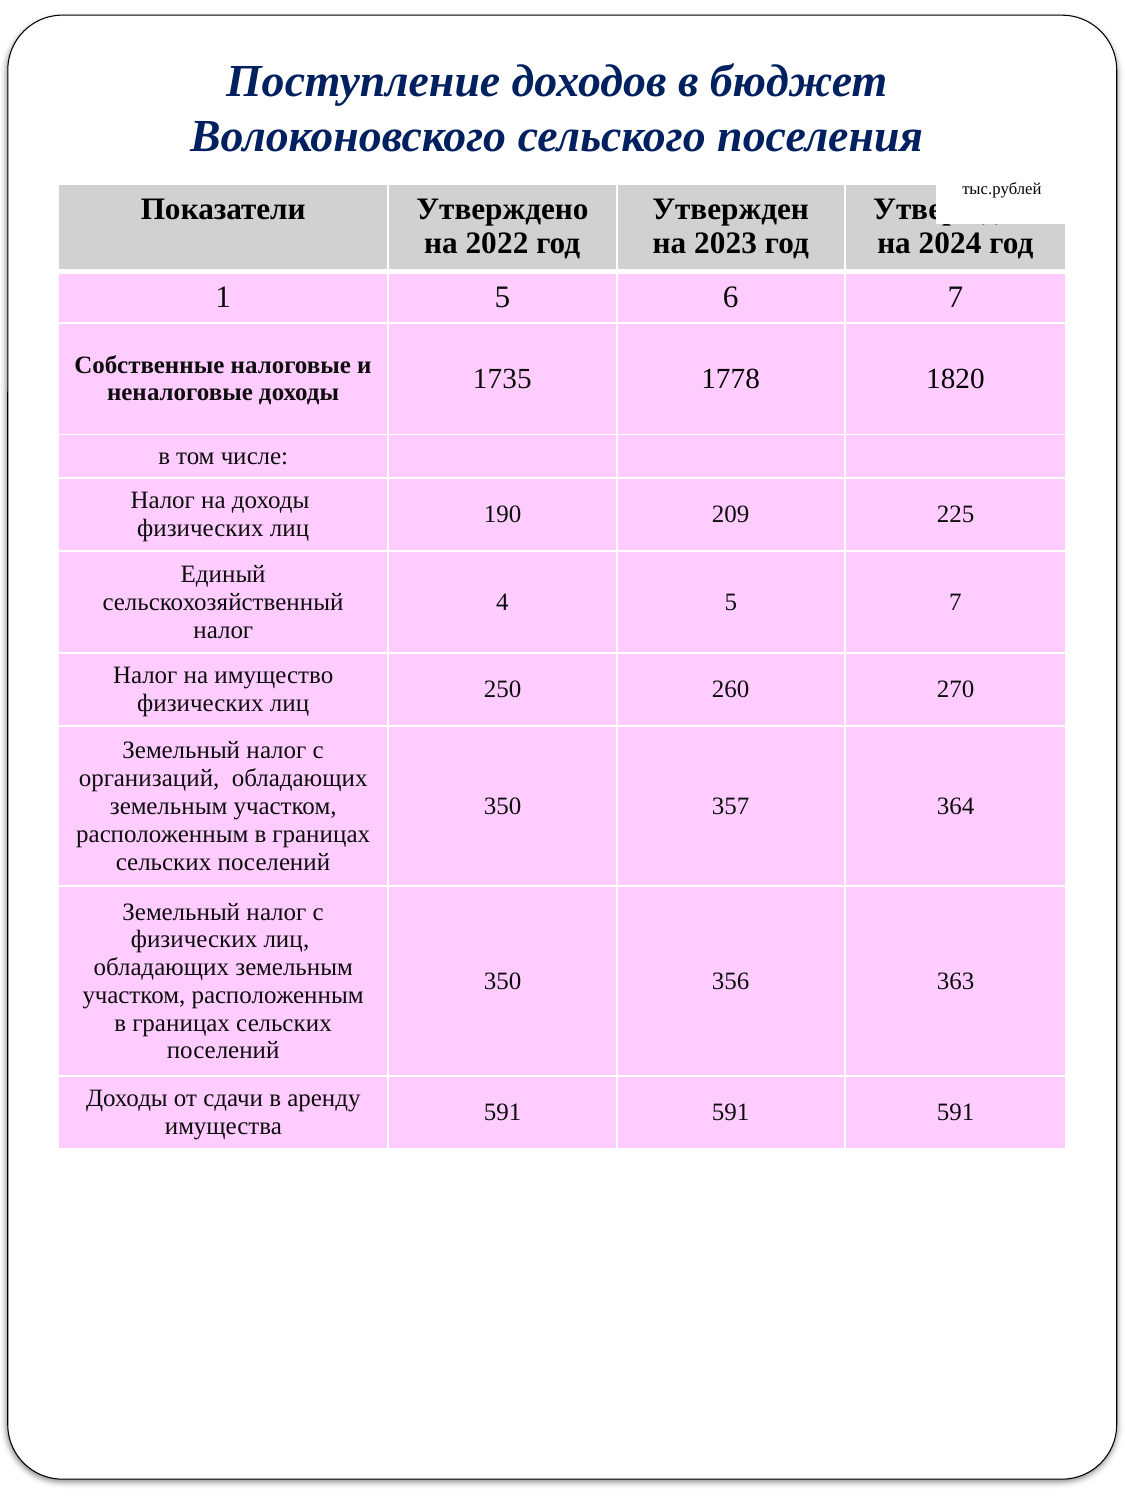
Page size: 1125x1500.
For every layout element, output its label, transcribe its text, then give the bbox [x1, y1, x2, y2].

table_cell 1 [59, 274, 387, 322]
table_header Показатели [59, 185, 387, 269]
table_cell 190 [389, 479, 616, 550]
table_cell в том числе: [59, 435, 387, 477]
table_header Утверждено на 2022 год [389, 185, 616, 269]
table_cell 225 [846, 479, 1065, 550]
table_cell 350 [389, 727, 616, 885]
table_cell Единый сельскохозяйственный налог [59, 552, 387, 652]
table_cell 356 [618, 887, 844, 1075]
table_cell 1778 [618, 324, 844, 434]
table_cell 7 [846, 274, 1065, 322]
table_cell 260 [618, 654, 844, 725]
table_cell 363 [846, 887, 1065, 1075]
table_cell Налог на имущество физических лиц [59, 654, 387, 725]
table_cell 364 [846, 727, 1065, 885]
table_cell [389, 435, 616, 477]
text_box тыс.рублей [936, 151, 1067, 224]
table_cell 350 [389, 887, 616, 1075]
table_header Утверждено на 2024 год [846, 185, 1065, 269]
table_cell 250 [389, 654, 616, 725]
table_header Утвержден на 2023 год [618, 185, 844, 269]
table_cell 5 [618, 552, 844, 652]
table_cell 591 [846, 1077, 1065, 1148]
table_cell 4 [389, 552, 616, 652]
table_cell 209 [618, 479, 844, 550]
table_cell Земельный налог с физических лиц, обладающих земельным участком, расположенным в границах сельских поселений [59, 887, 387, 1075]
table_cell Доходы от сдачи в аренду имущества [59, 1077, 387, 1148]
table_cell 591 [618, 1077, 844, 1148]
table_cell 270 [846, 654, 1065, 725]
table_cell 357 [618, 727, 844, 885]
table_cell Налог на доходы физических лиц [59, 479, 387, 550]
table_cell Земельный налог с организаций, обладающих земельным участком, расположенным в границах сельских поселений [59, 727, 387, 885]
table_cell [618, 435, 844, 477]
table_cell 7 [846, 552, 1065, 652]
table_cell Собственные налоговые и неналоговые доходы [59, 324, 387, 434]
text_box Поступление доходов в бюджет Волоконовского сельского поселения [46, 34, 1079, 177]
table_cell 1735 [389, 324, 616, 434]
table_cell 591 [389, 1077, 616, 1148]
table_cell [846, 435, 1065, 477]
table_cell 6 [618, 274, 844, 322]
table_cell 1820 [846, 324, 1065, 434]
table_cell 5 [389, 274, 616, 322]
